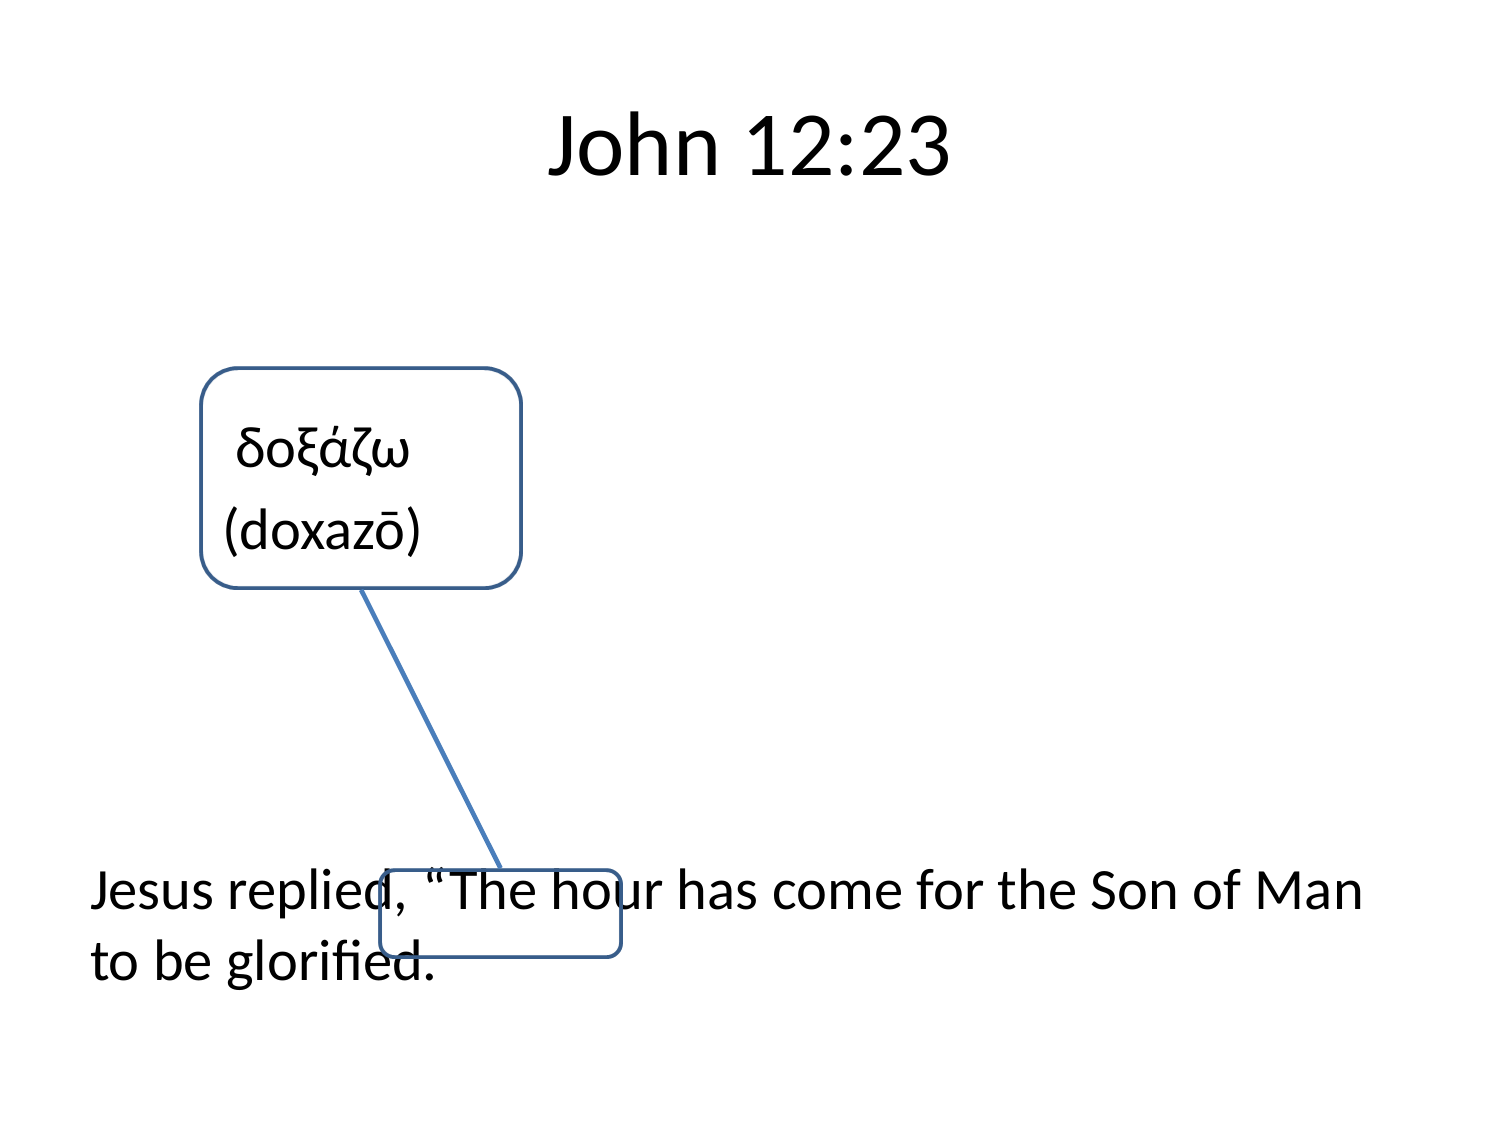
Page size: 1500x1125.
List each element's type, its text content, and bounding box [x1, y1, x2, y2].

picture [199, 366, 523, 591]
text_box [360, 589, 501, 869]
list δοξάζω (doxazō) Jesus replied, “The hour has come for the Son of Man to be glorified. [75, 262, 1425, 1005]
picture [378, 867, 623, 960]
title John 12:23 [75, 45, 1425, 233]
